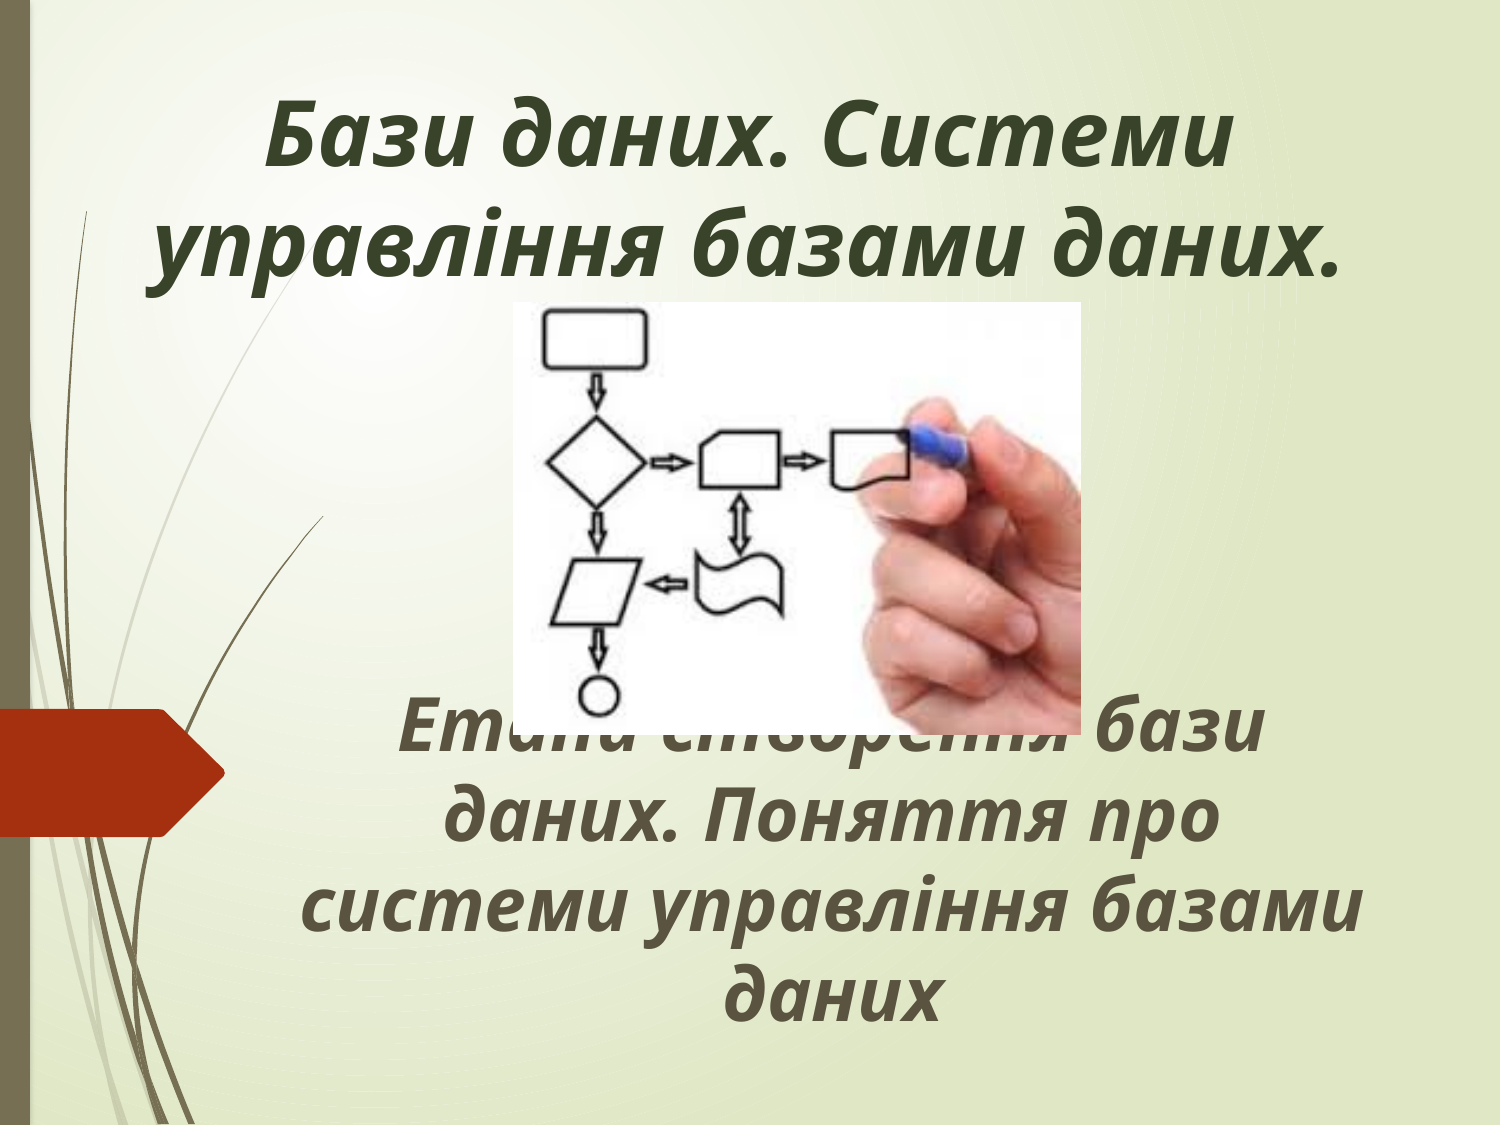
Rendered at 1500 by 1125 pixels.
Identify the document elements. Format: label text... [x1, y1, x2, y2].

subtitle Етапи створення бази даних. Поняття про системи управління базами даних [265, 656, 1400, 1055]
picture [513, 302, 1081, 736]
title Бази даних. Системи управління базами даних. [53, 54, 1447, 303]
